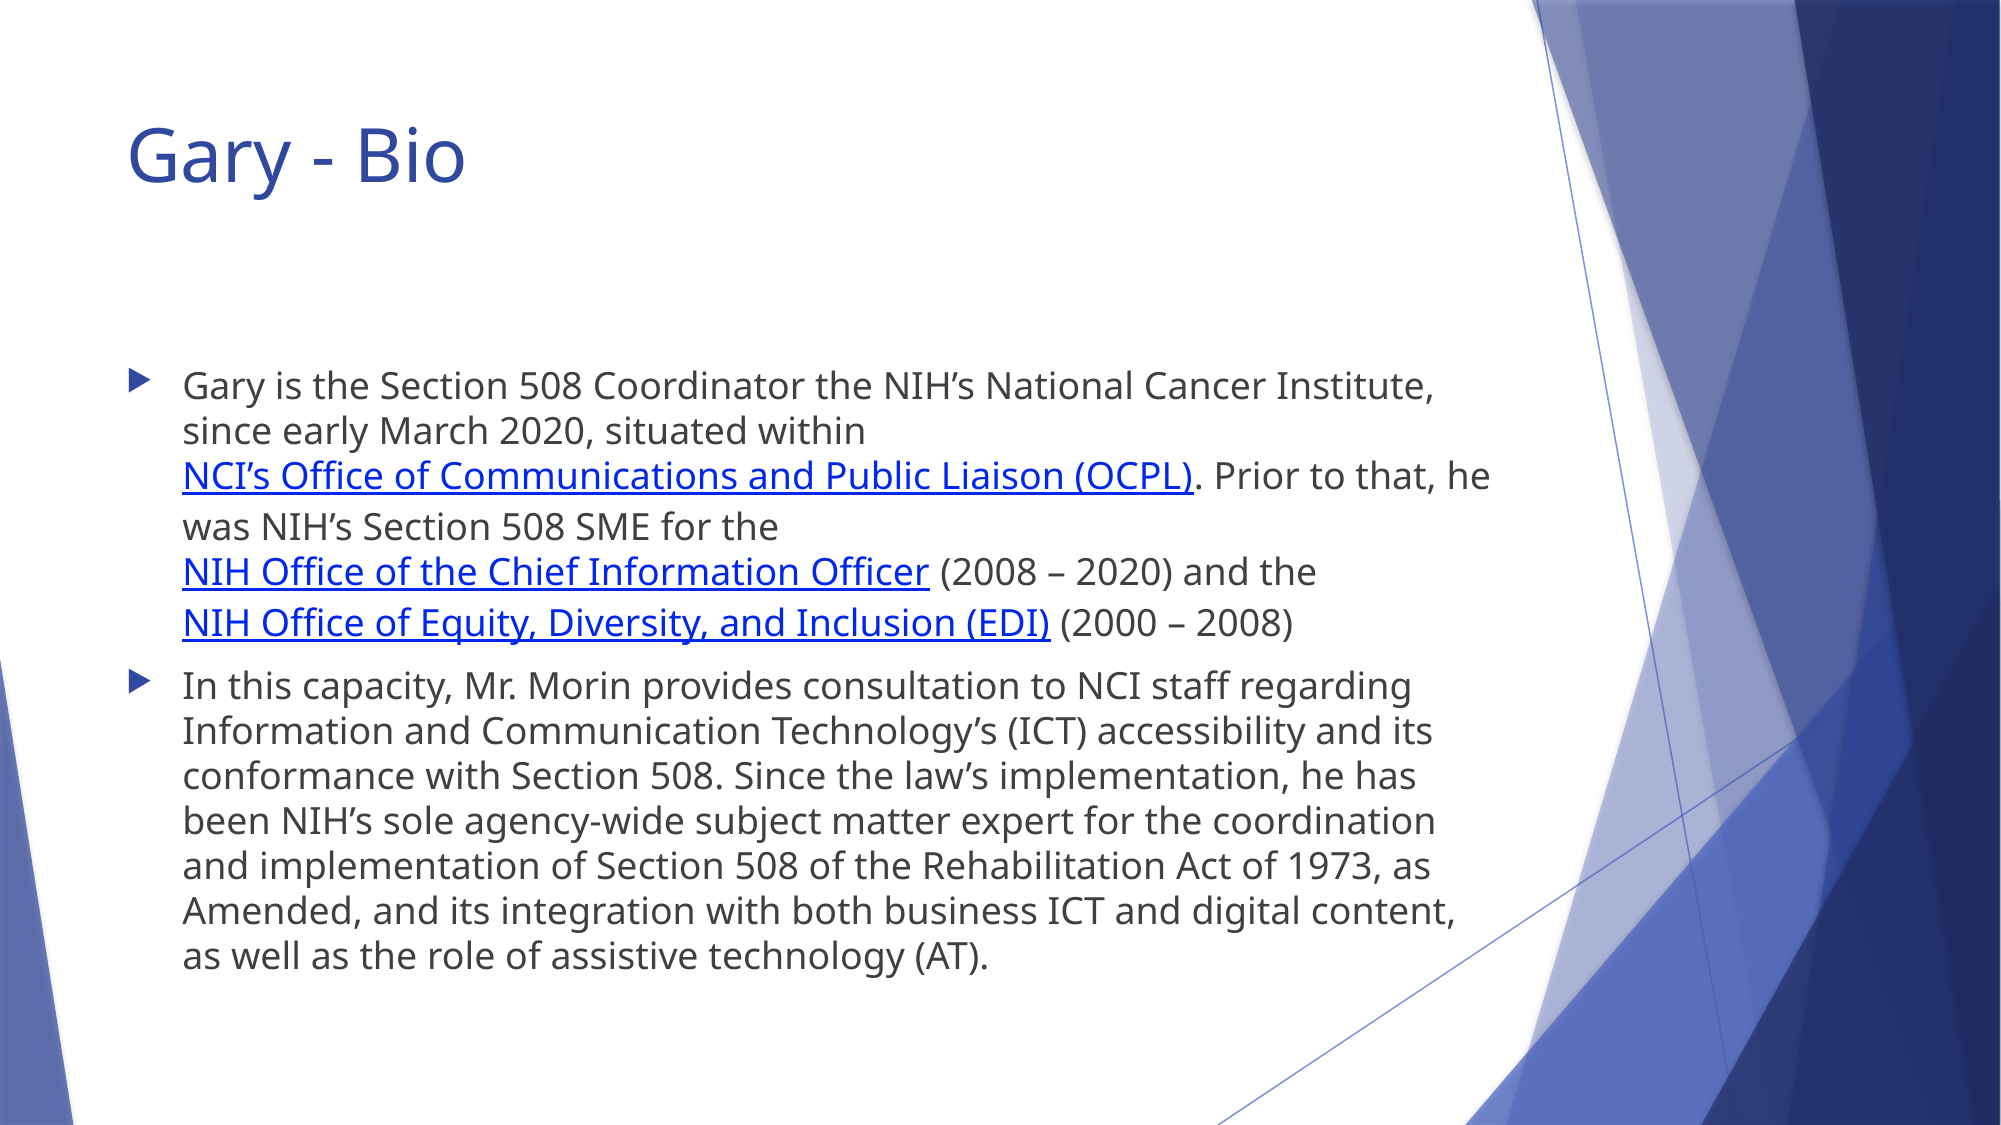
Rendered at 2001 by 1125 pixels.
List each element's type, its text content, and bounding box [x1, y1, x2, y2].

title Gary - Bio [111, 99, 1522, 317]
list Gary is the Section 508 Coordinator the NIH’s National Cancer Institute, since early March 2020, situated within NCI’s Office of Communications and Public Liaison (OCPL). Prior to that, he was NIH’s Section 508 SME for the NIH Office of the Chief Information Officer (2008 – 2020) and the NIH Office of Equity, Diversity, and Inclusion (EDI) (2000 – 2008) In this capacity, Mr. Morin provides consultation to NCI staff regarding Information and Communication Technology’s (ICT) accessibility and its conformance with Section 508. Since the law’s implementation, he has been NIH’s sole agency-wide subject matter expert for the coordination and implementation of Section 508 of the Rehabilitation Act of 1973, as Amended, and its integration with both business ICT and digital content, as well as the role of assistive technology (AT). [111, 354, 1522, 992]
